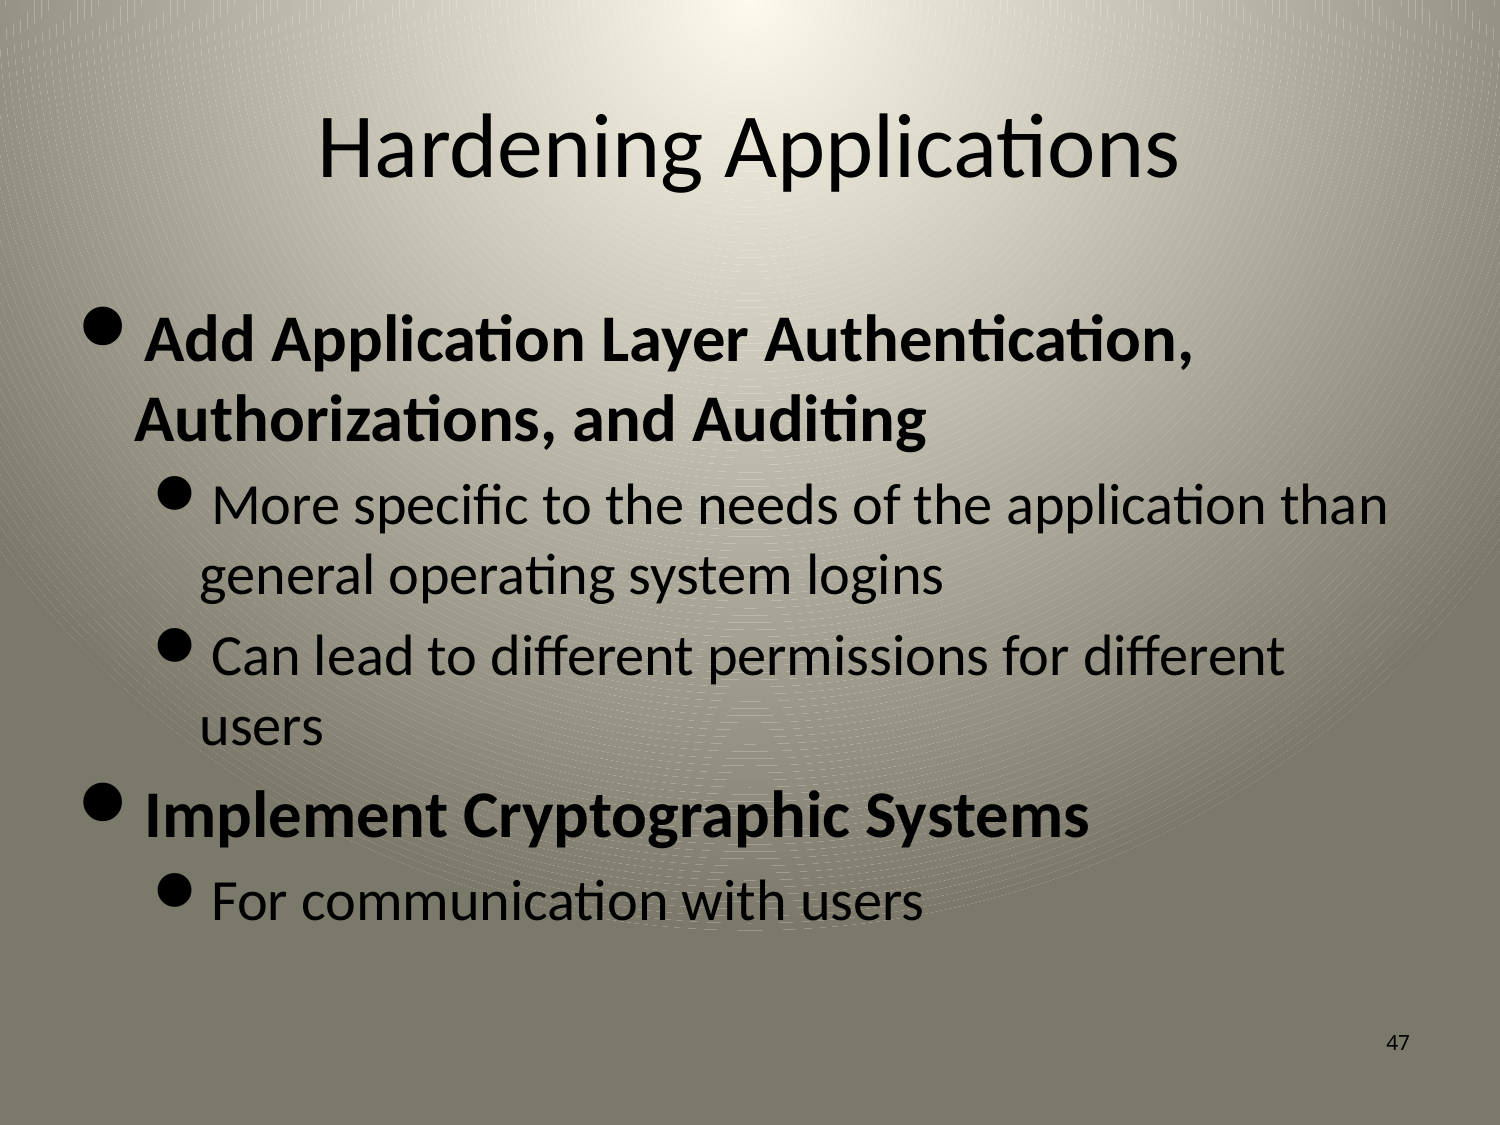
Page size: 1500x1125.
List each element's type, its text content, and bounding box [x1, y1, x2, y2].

slide_number 47 [1074, 1021, 1425, 1067]
title Hardening Applications [150, 37, 1350, 245]
list Add Application Layer Authentication, Authorizations, and Auditing More specific to the needs of the application than general operating system logins Can lead to different permissions for different users Implement Cryptographic Systems For communication with users [62, 286, 1425, 993]
